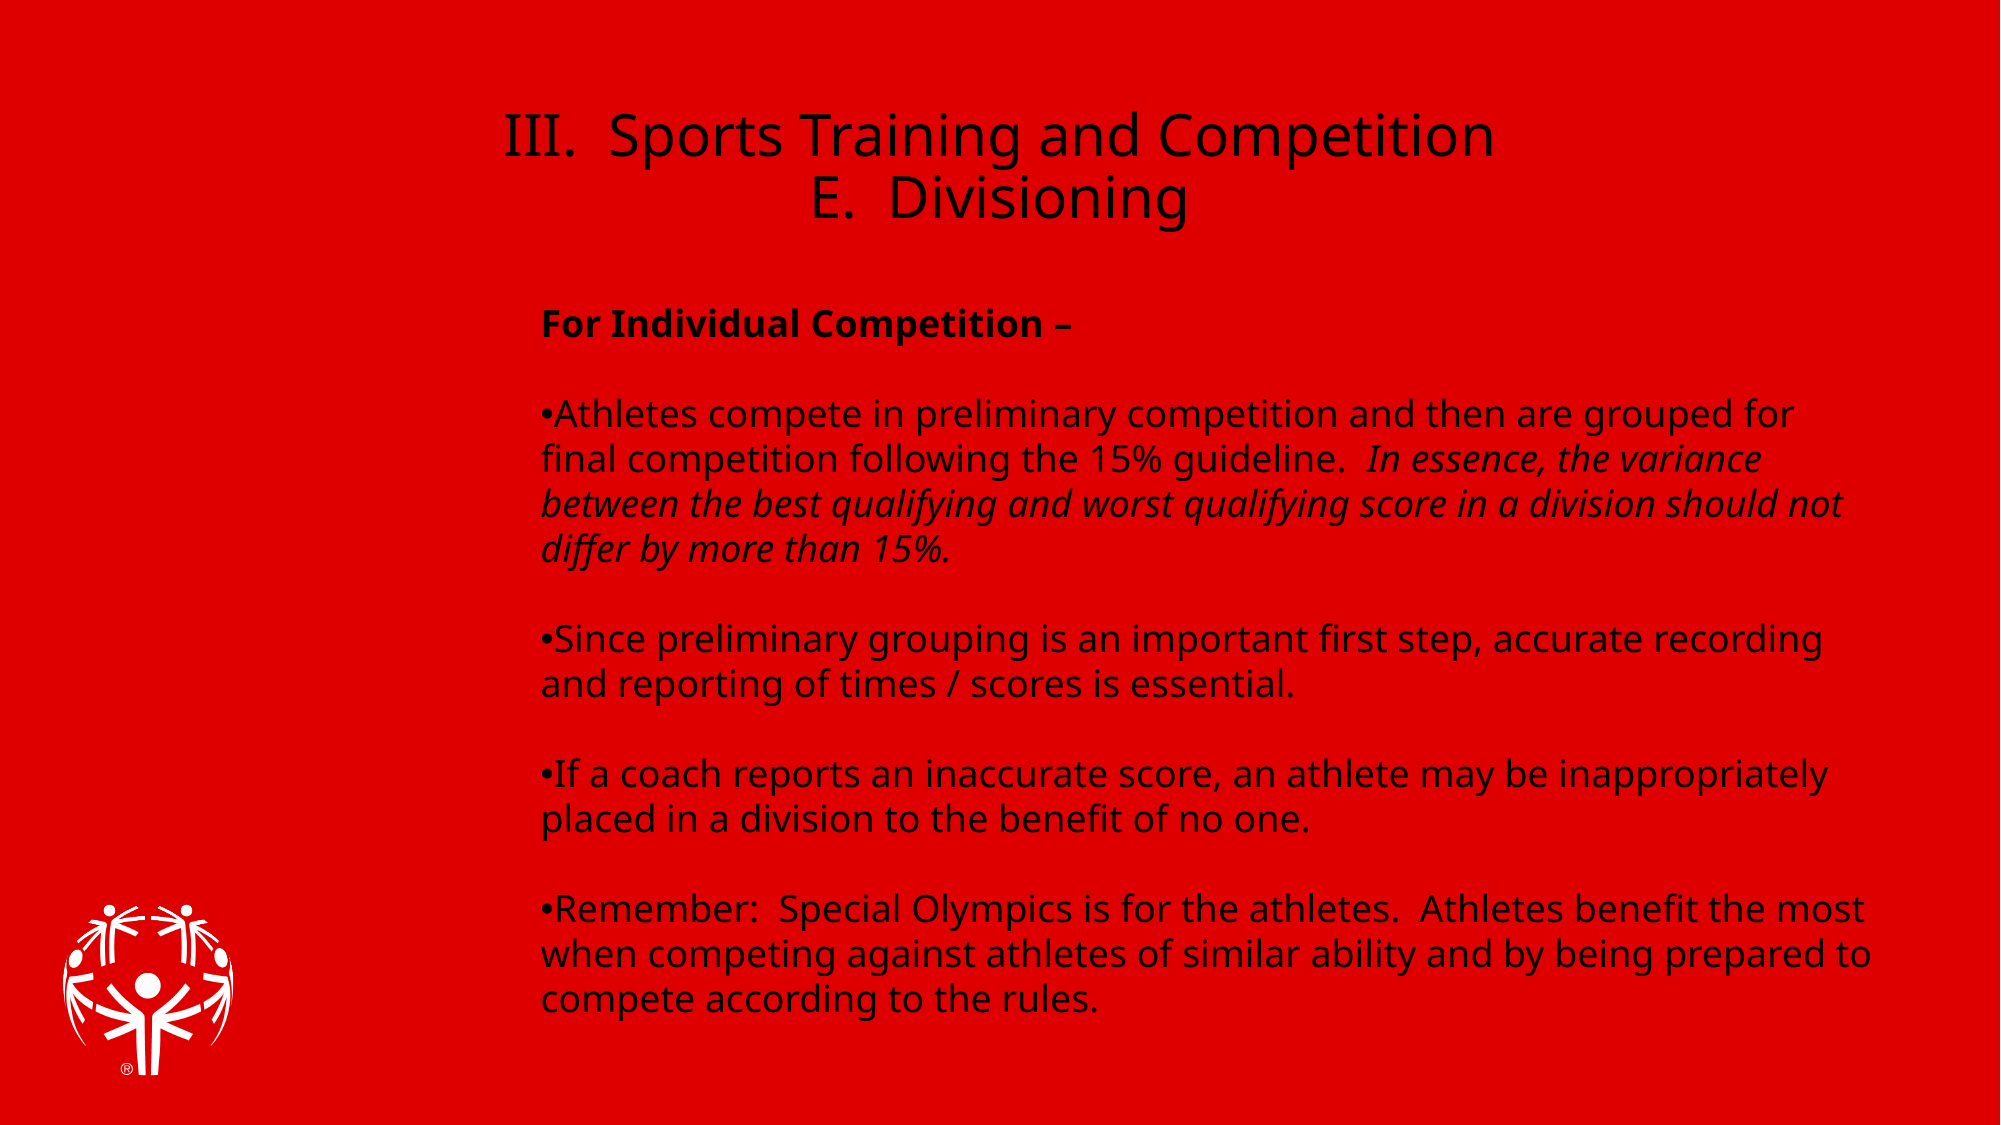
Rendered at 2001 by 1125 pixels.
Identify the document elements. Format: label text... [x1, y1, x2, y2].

text_box For Individual Competition – Athletes compete in preliminary competition and then are grouped for final competition following the 15% guideline. In essence, the variance between the best qualifying and worst qualifying score in a division should not differ by more than 15%. Since preliminary grouping is an important first step, accurate recording and reporting of times / scores is essential. If a coach reports an inaccurate score, an athlete may be inappropriately placed in a division to the benefit of no one. Remember: Special Olympics is for the athletes. Athletes benefit the most when competing against athletes of similar ability and by being prepared to compete according to the rules. [525, 293, 1889, 1028]
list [0, 881, 287, 1098]
title III. Sports Training and Competition E. Divisioning [137, 59, 1863, 278]
